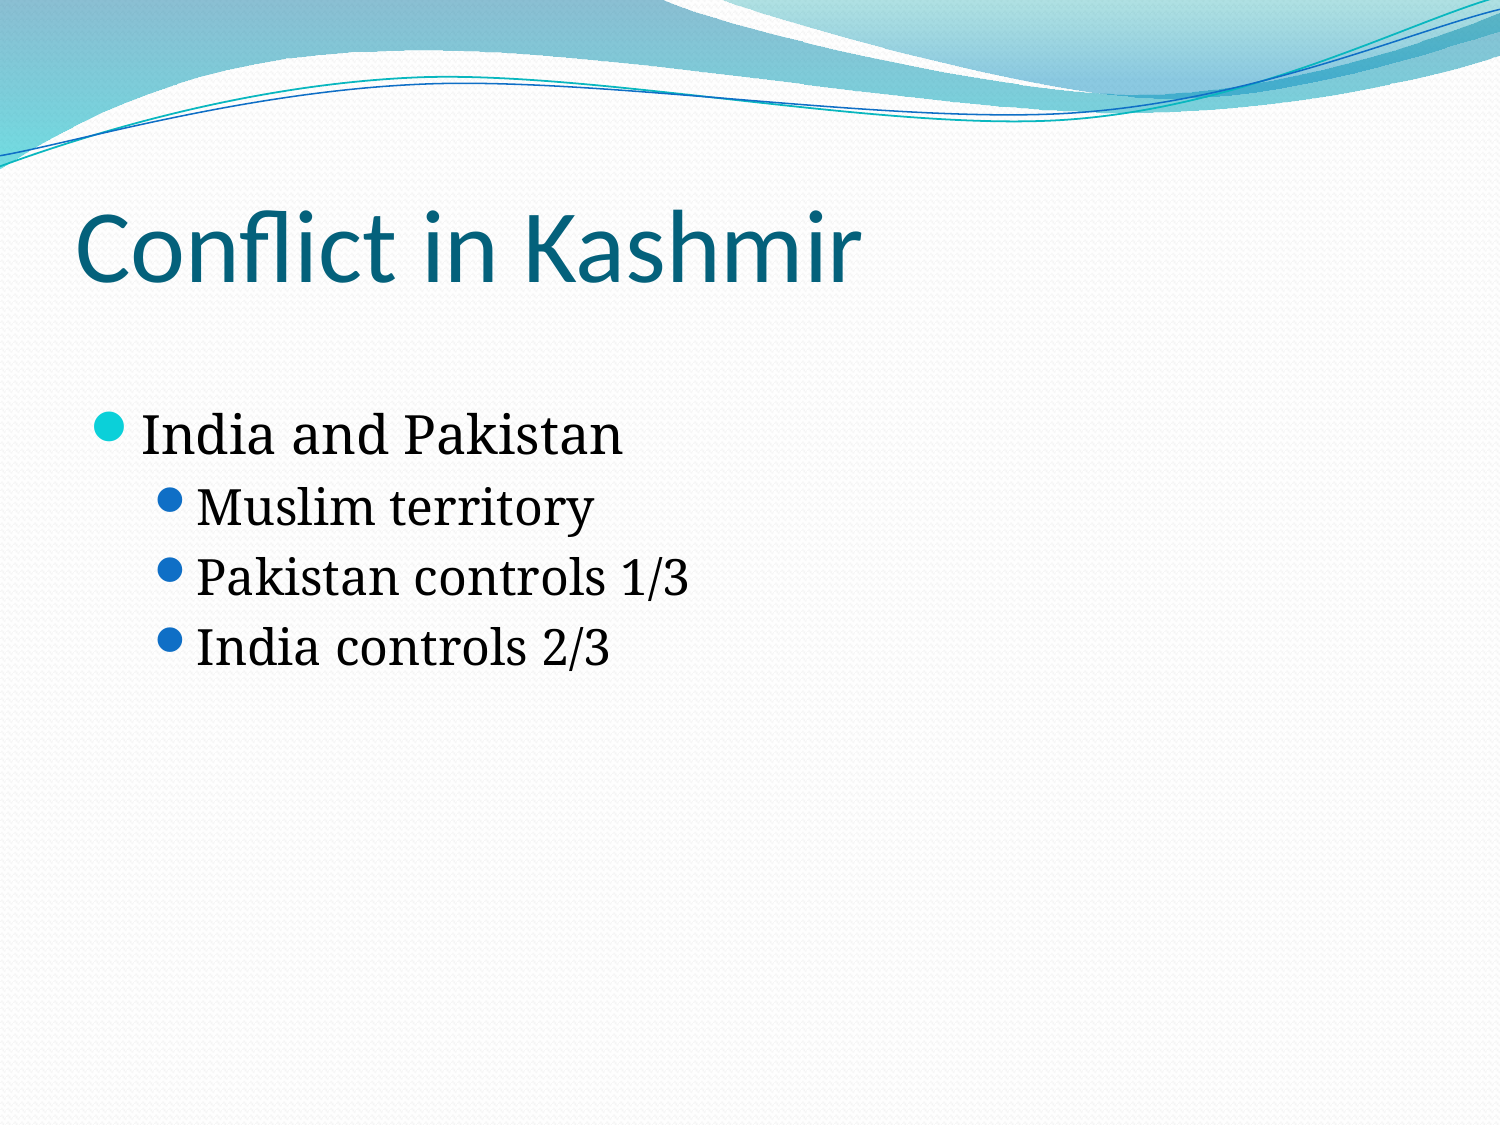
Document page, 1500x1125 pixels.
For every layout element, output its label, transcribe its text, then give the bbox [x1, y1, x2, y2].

title Conflict in Kashmir [75, 115, 1425, 303]
list India and Pakistan Muslim territory Pakistan controls 1/3 India controls 2/3 [75, 317, 1425, 1038]
